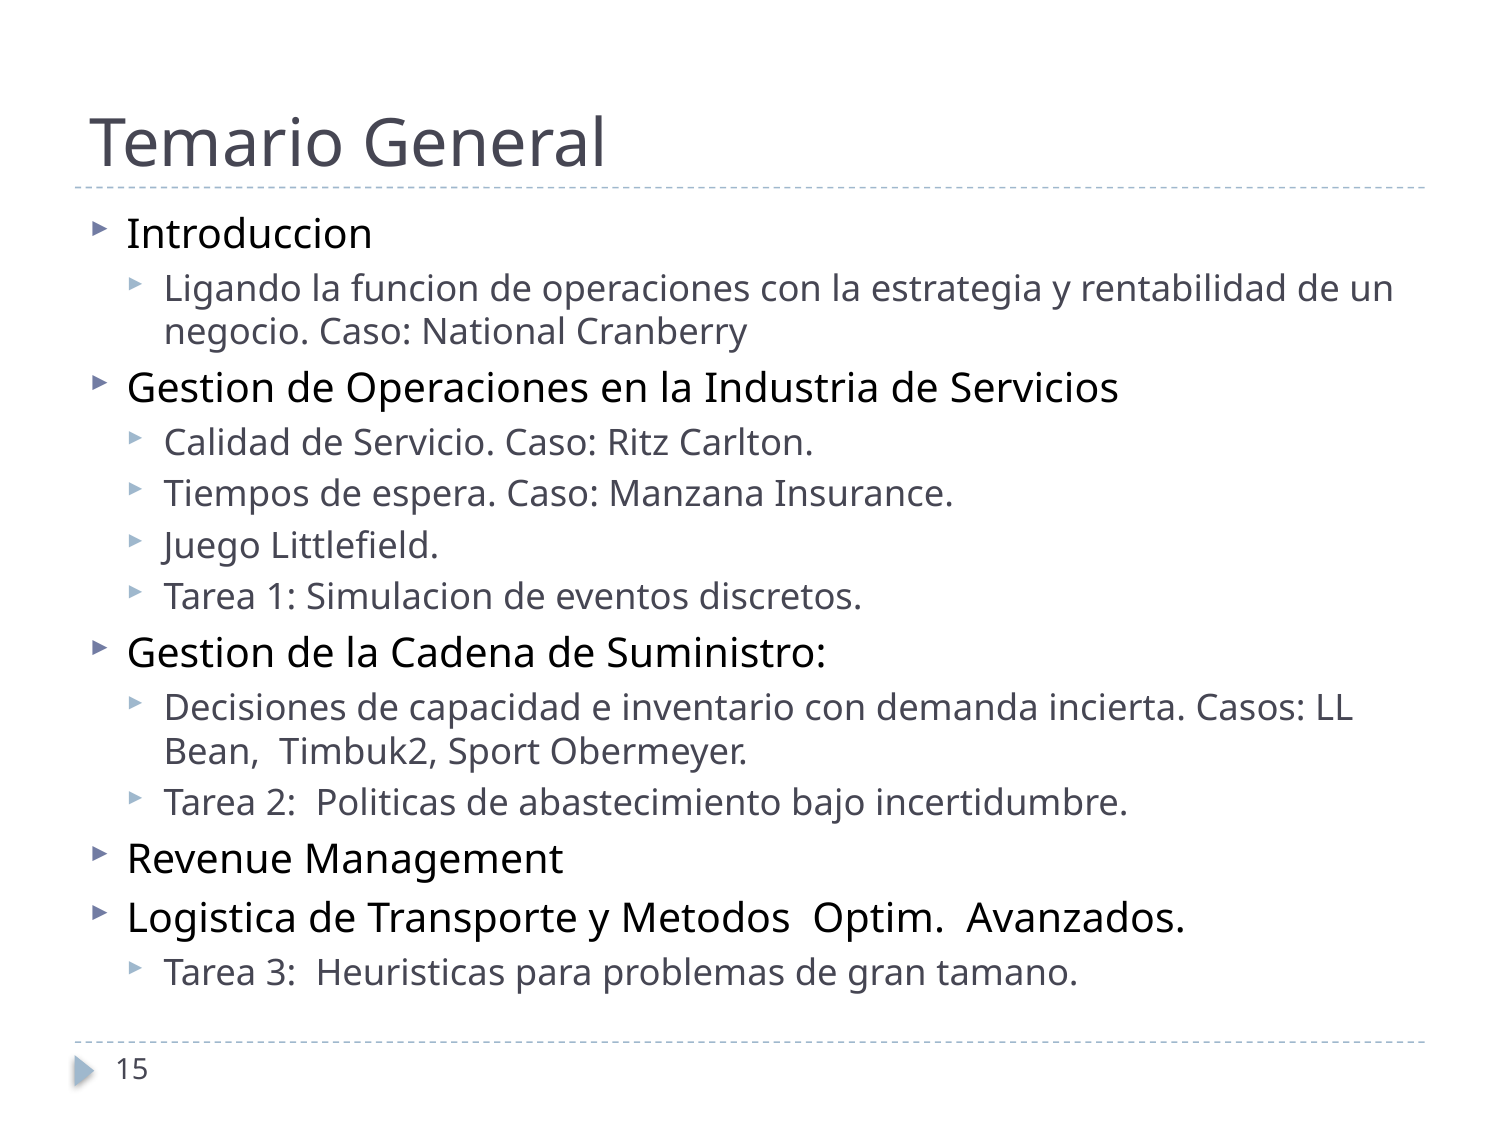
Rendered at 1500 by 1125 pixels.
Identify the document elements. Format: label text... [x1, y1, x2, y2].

title Temario General [75, 24, 1425, 188]
list Introduccion Ligando la funcion de operaciones con la estrategia y rentabilidad de un negocio. Caso: National Cranberry Gestion de Operaciones en la Industria de Servicios Calidad de Servicio. Caso: Ritz Carlton. Tiempos de espera. Caso: Manzana Insurance. Juego Littlefield. Tarea 1: Simulacion de eventos discretos. Gestion de la Cadena de Suministro: Decisiones de capacidad e inventario con demanda incierta. Casos: LL Bean, Timbuk2, Sport Obermeyer. Tarea 2: Politicas de abastecimiento bajo incertidumbre. Revenue Management Logistica de Transporte y Metodos Optim. Avanzados. Tarea 3: Heuristicas para problemas de gran tamano. [75, 200, 1425, 1010]
slide_number 15 [100, 1042, 426, 1103]
